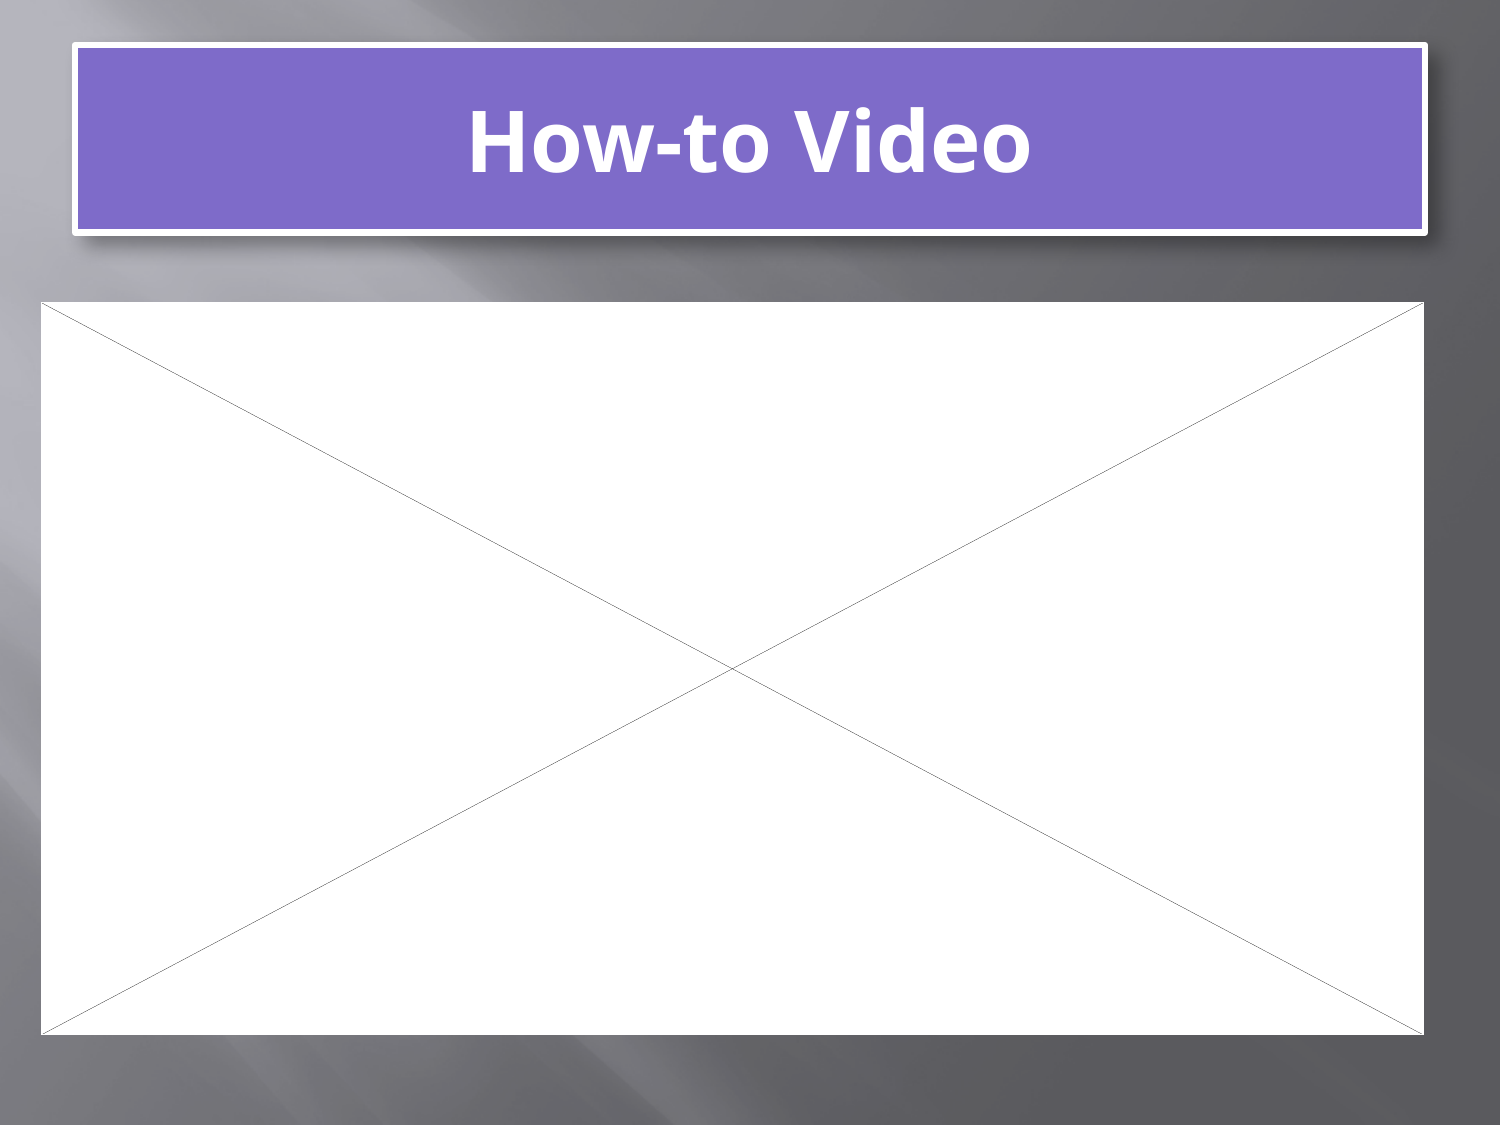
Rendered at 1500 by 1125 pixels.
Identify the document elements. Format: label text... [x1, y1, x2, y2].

title How-to Video [72, 42, 1428, 236]
